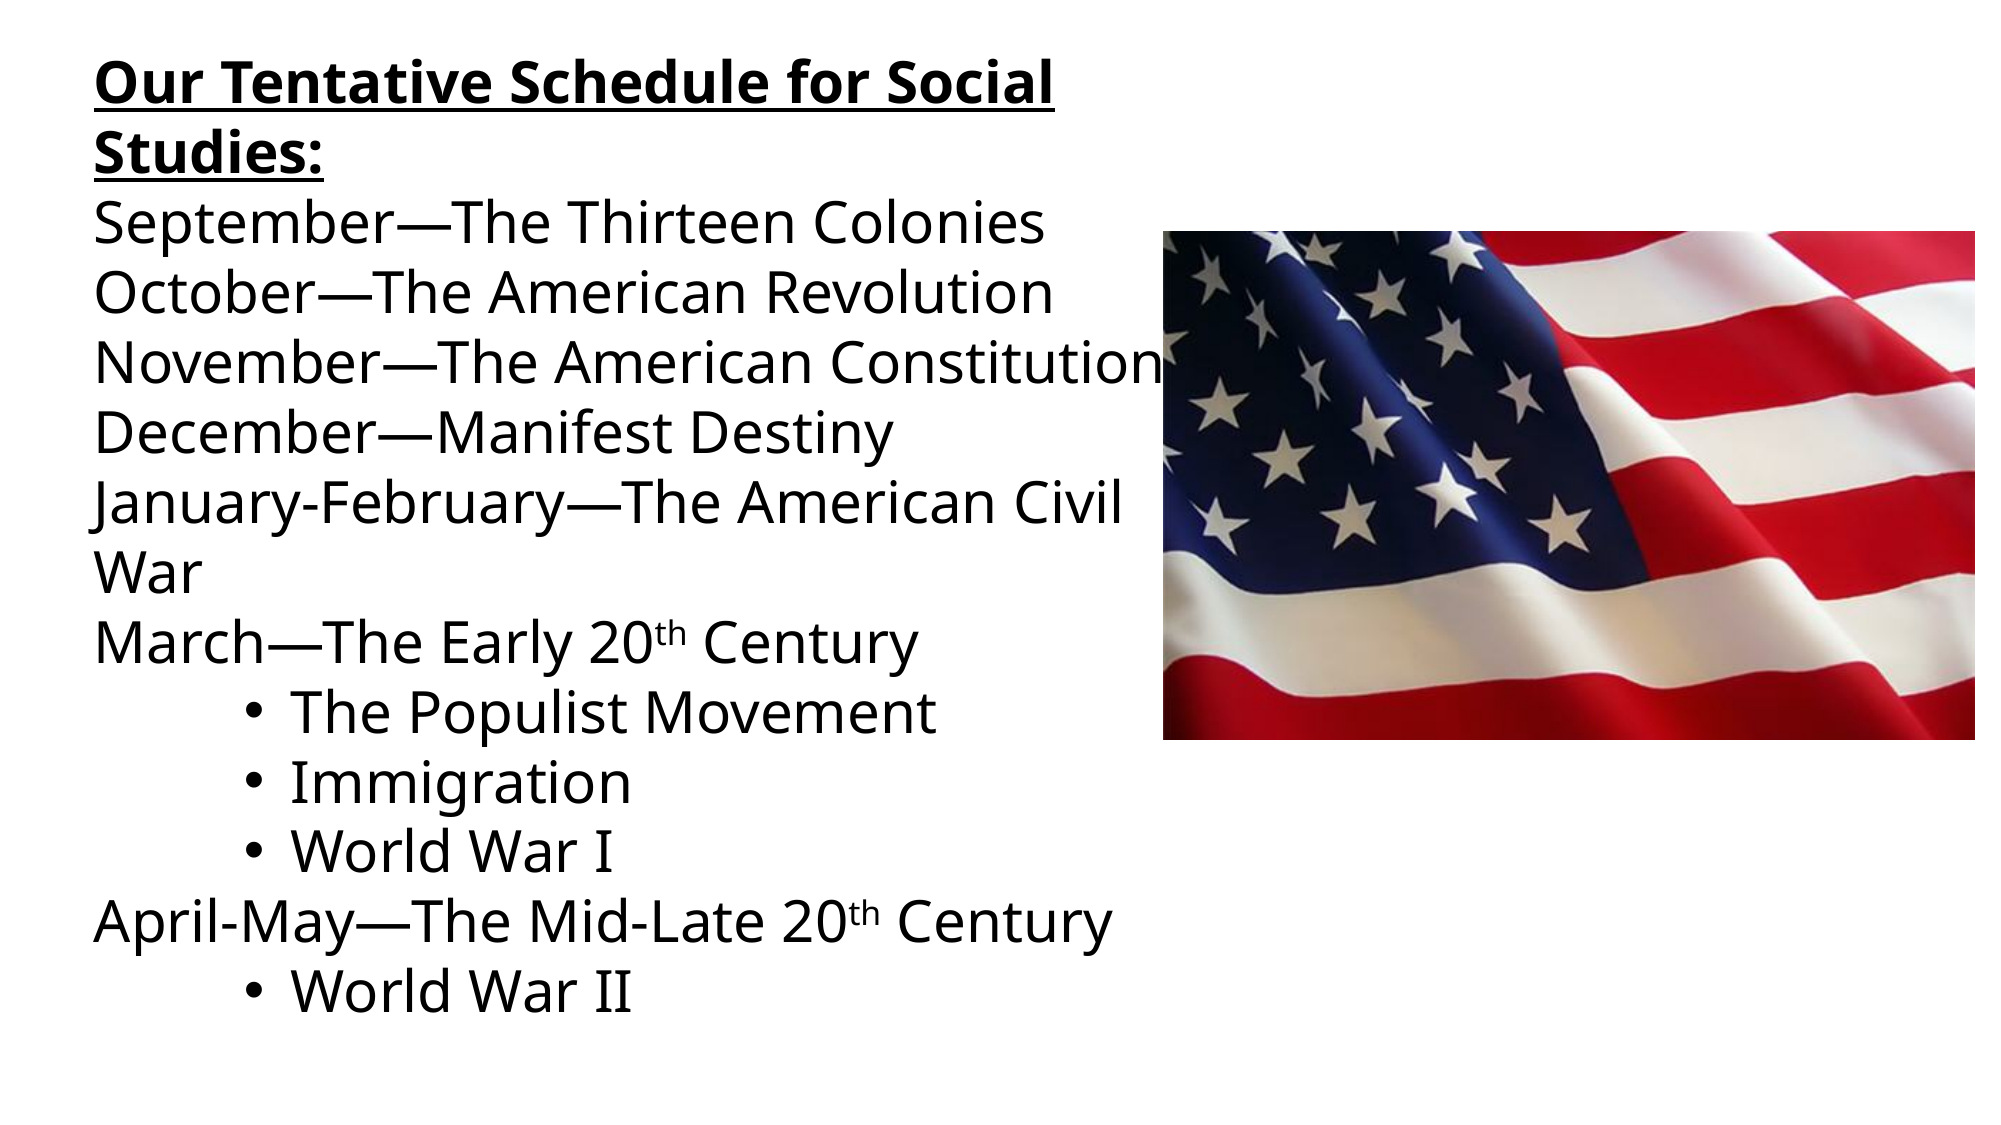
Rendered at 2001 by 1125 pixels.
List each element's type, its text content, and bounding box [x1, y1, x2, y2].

picture [1163, 230, 1976, 740]
text_box Our Tentative Schedule for Social Studies: September—The Thirteen Colonies October—The American Revolution November—The American Constitution December—Manifest Destiny January-February—The American Civil War March—The Early 20th Century The Populist Movement Immigration World War I April-May—The Mid-Late 20th Century World War II [79, 37, 1205, 1125]
